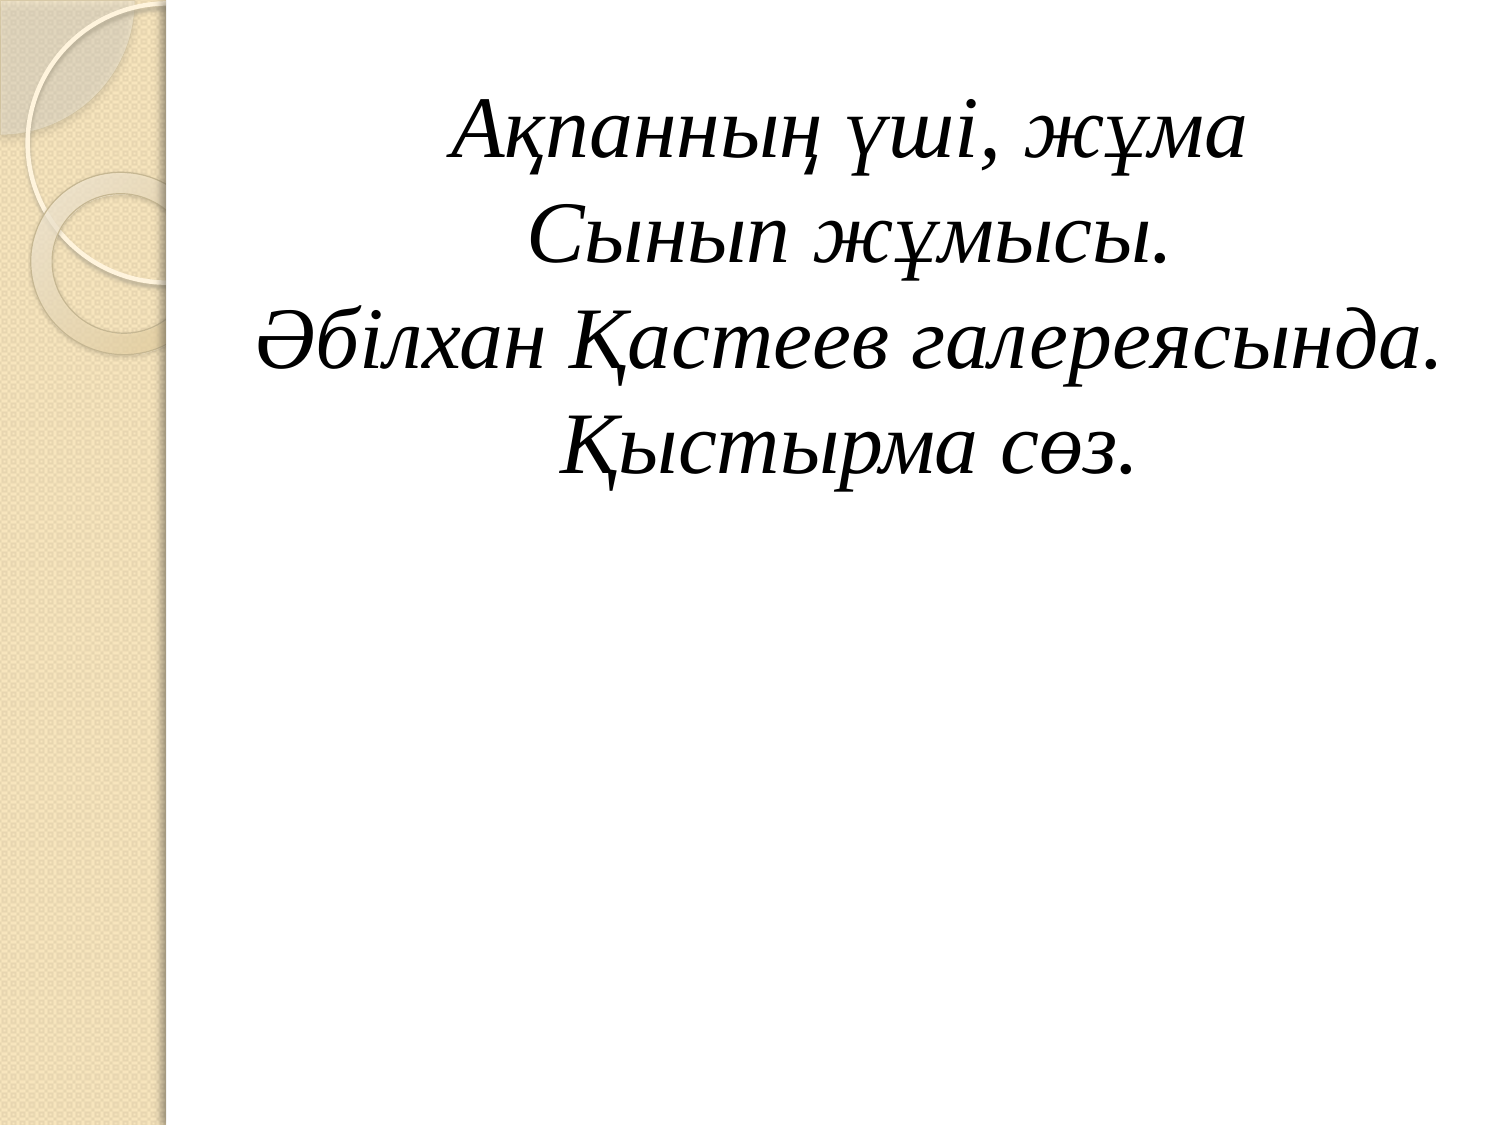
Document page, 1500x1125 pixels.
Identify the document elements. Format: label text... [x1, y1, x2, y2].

title Ақпанның үші, жұма Сынып жұмысы. Әбілхан Қастеев галереясында. Қыстырма сөз. [235, 45, 1466, 516]
